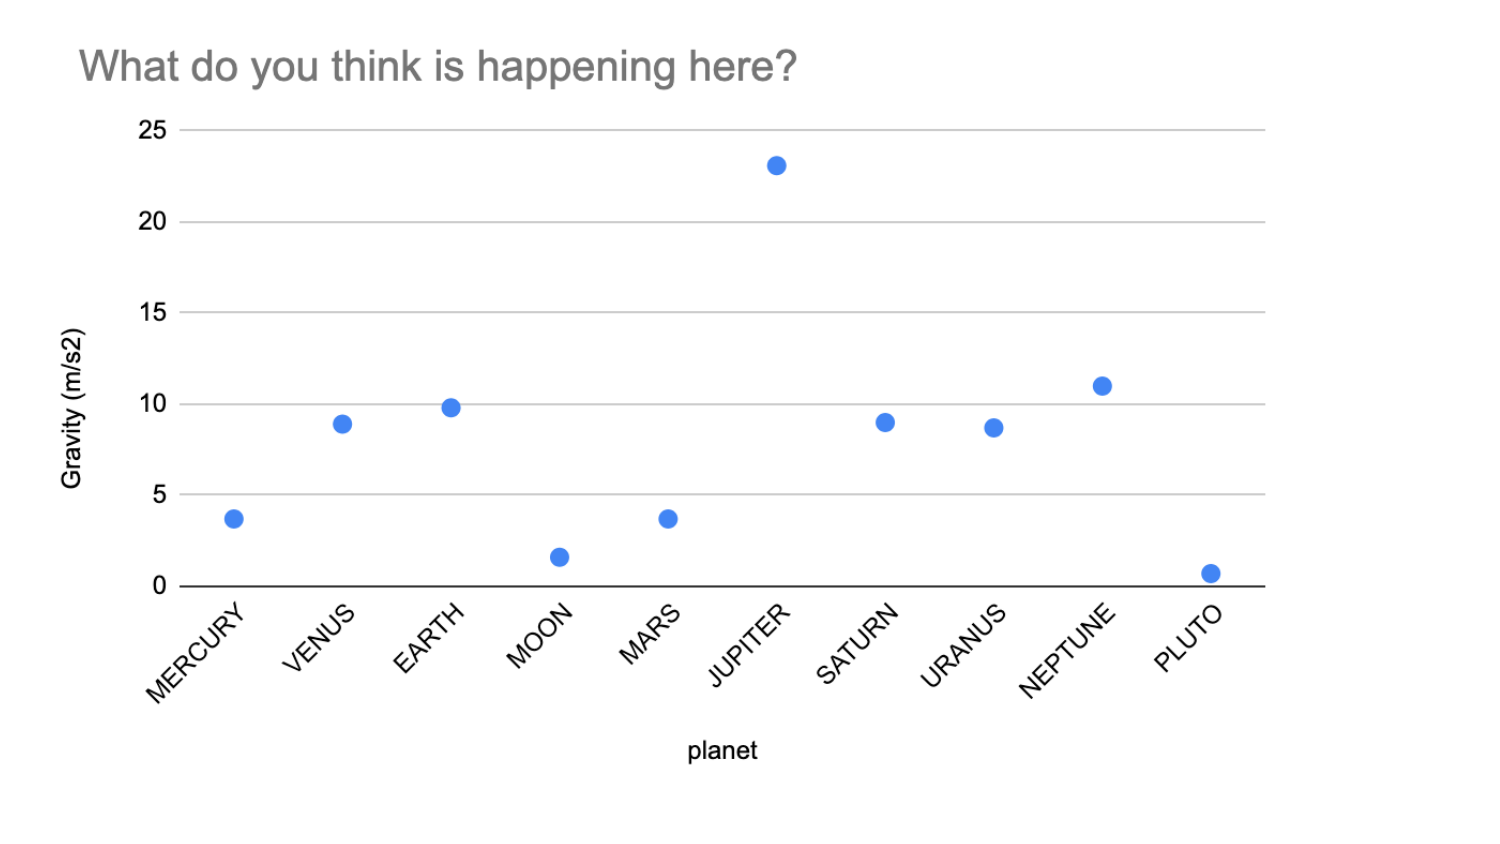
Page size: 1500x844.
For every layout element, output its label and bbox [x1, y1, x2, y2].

picture [20, 9, 1305, 804]
